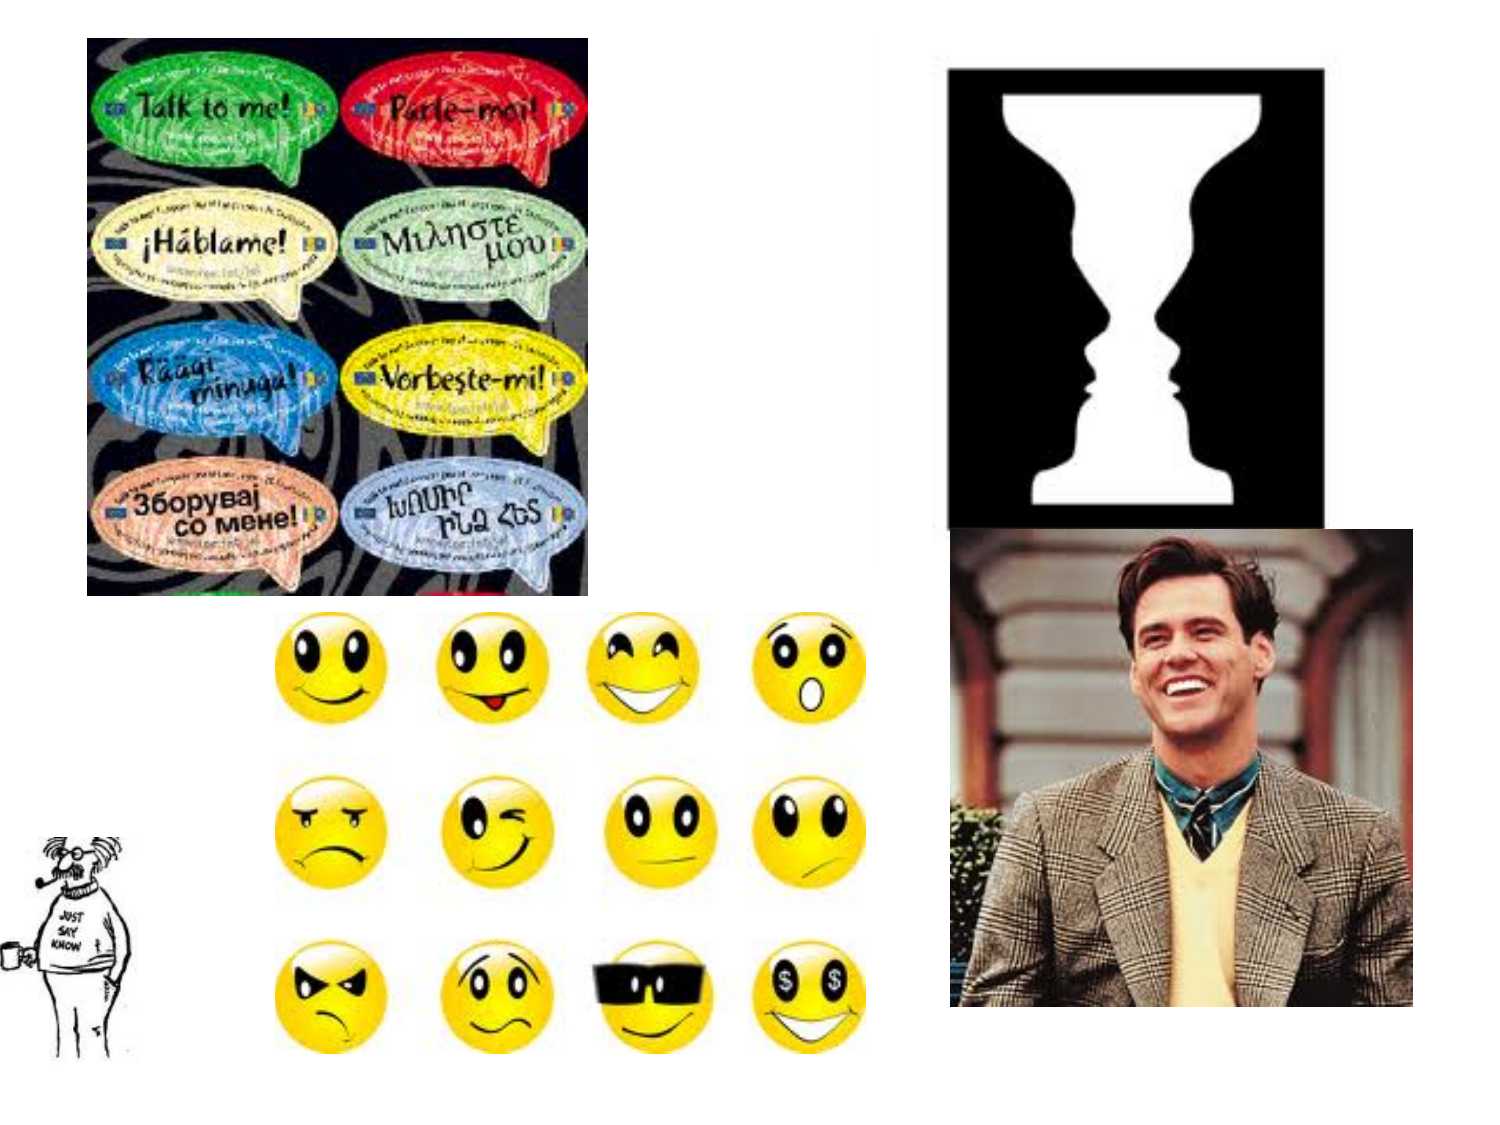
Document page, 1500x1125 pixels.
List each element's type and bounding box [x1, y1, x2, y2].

picture [274, 612, 866, 1054]
picture [874, 38, 1413, 1007]
picture [0, 837, 171, 1125]
list [87, 38, 588, 596]
